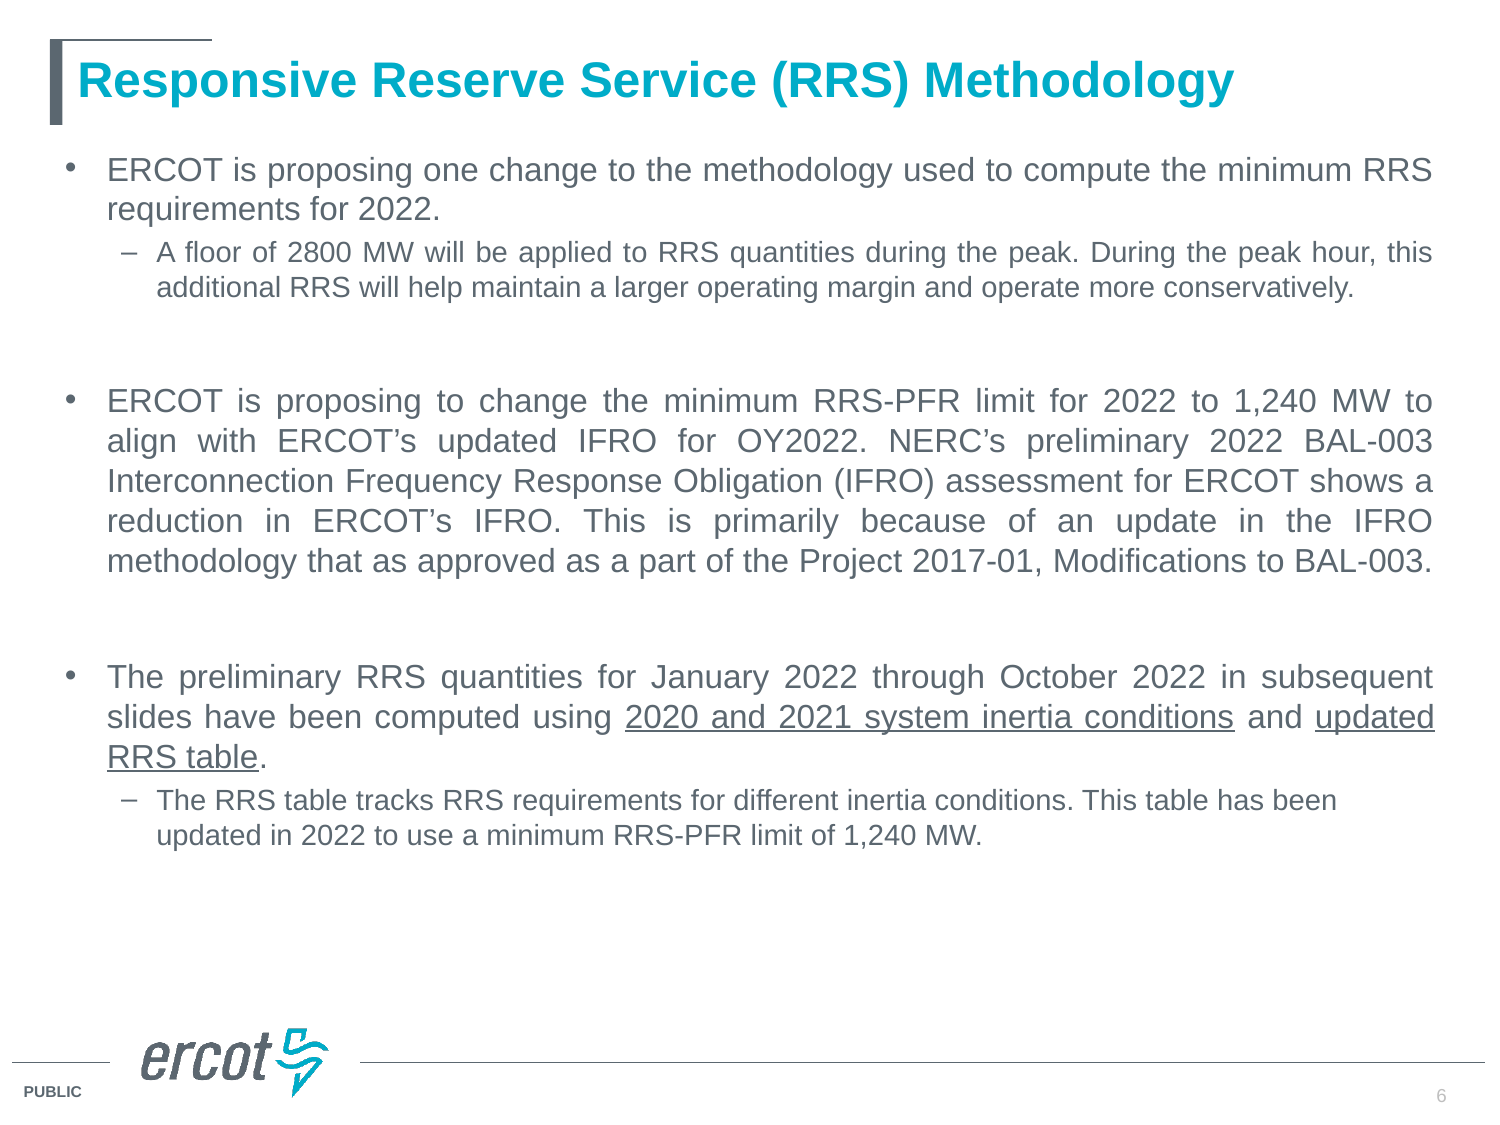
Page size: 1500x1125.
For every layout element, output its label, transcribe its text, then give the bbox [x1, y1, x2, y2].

picture [137, 1024, 332, 1100]
list ERCOT is proposing one change to the methodology used to compute the minimum RRS requirements for 2022. A floor of 2800 MW will be applied to RRS quantities during the peak. During the peak hour, this additional RRS will help maintain a larger operating margin and operate more conservatively. ERCOT is proposing to change the minimum RRS-PFR limit for 2022 to 1,240 MW to align with ERCOT’s updated IFRO for OY2022. NERC’s preliminary 2022 BAL-003 Interconnection Frequency Response Obligation (IFRO) assessment for ERCOT shows a reduction in ERCOT’s IFRO. This is primarily because of an update in the IFRO methodology that as approved as a part of the Project 2017-01, Modifications to BAL-003. The preliminary RRS quantities for January 2022 through October 2022 in subsequent slides have been computed using 2020 and 2021 system inertia conditions and updated RRS table. The RRS table tracks RRS requirements for different inertia conditions. This table has been updated in 2022 to use a minimum RRS-PFR limit of 1,240 MW. [50, 140, 1450, 972]
title Responsive Reserve Service (RRS) Methodology [62, 39, 1450, 125]
